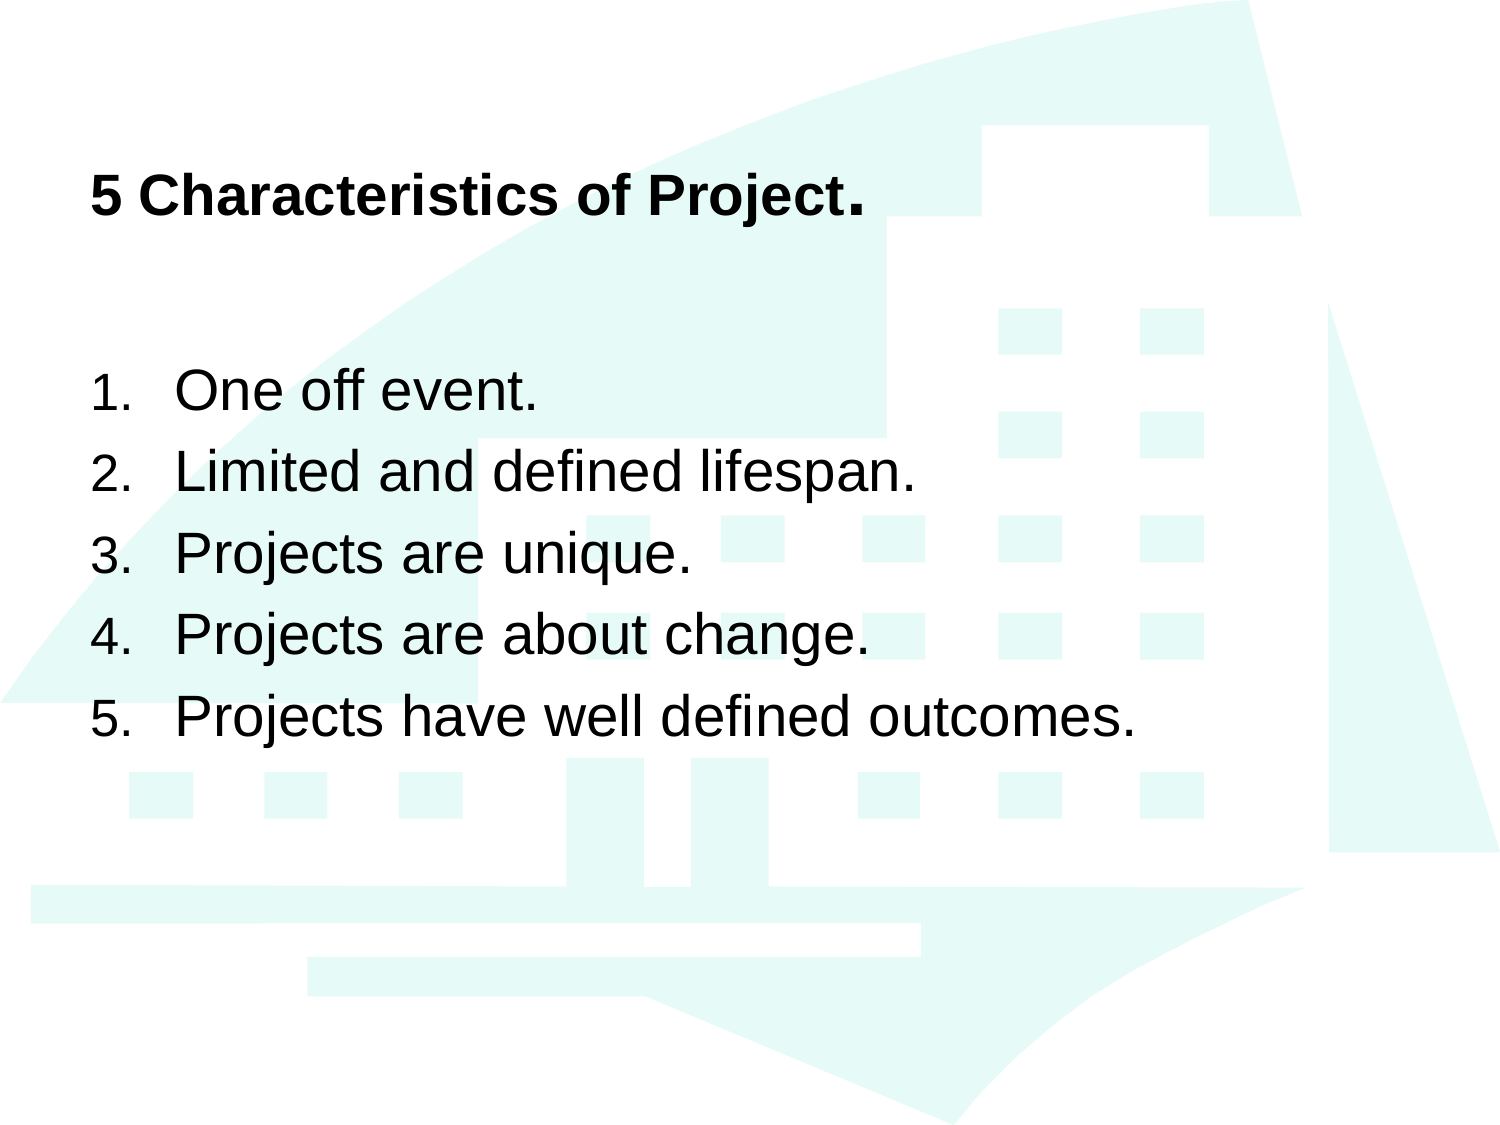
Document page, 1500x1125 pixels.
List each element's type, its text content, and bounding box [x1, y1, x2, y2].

list One off event. Limited and defined lifespan. Projects are unique. Projects are about change. Projects have well defined outcomes. [75, 262, 1447, 1005]
title 5 Characteristics of Project. [75, 62, 1425, 250]
